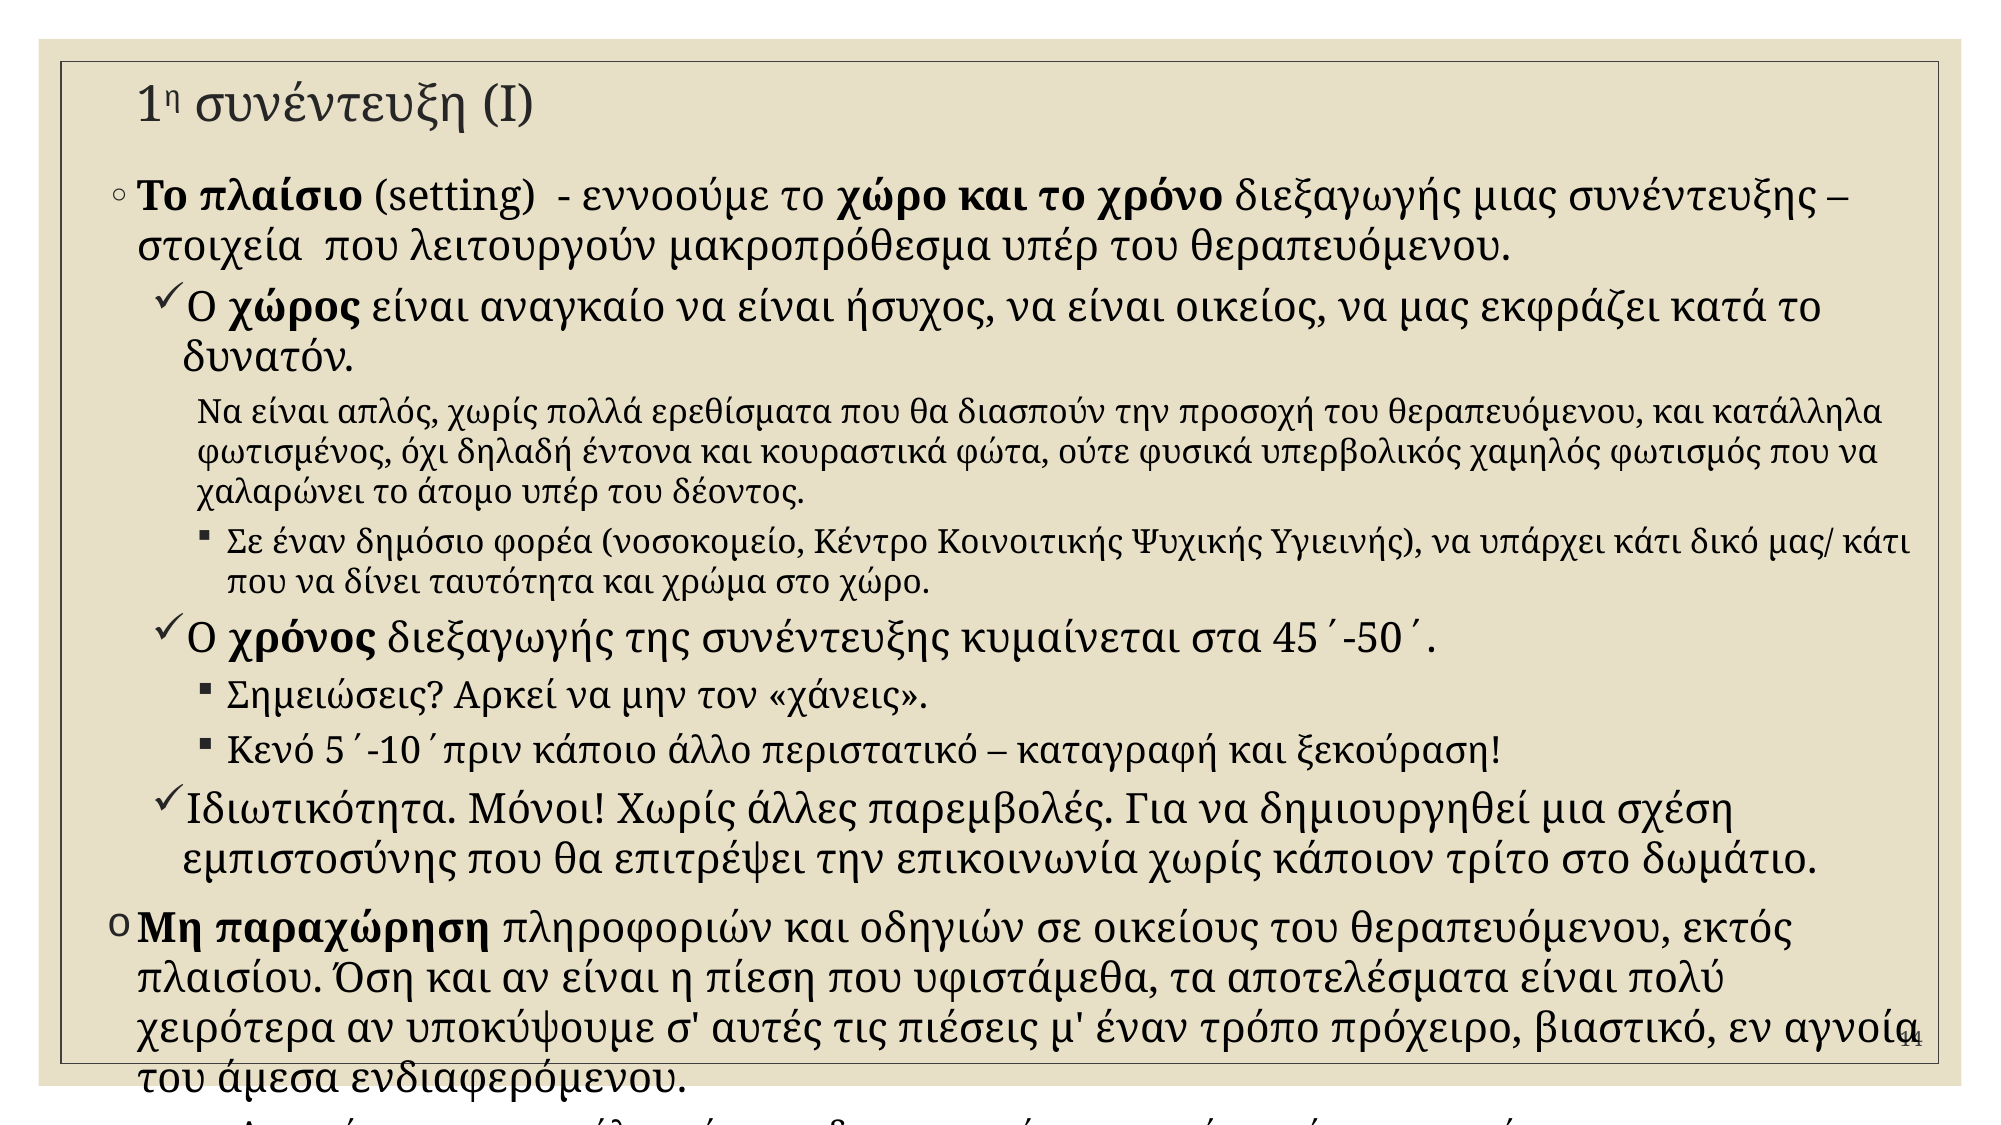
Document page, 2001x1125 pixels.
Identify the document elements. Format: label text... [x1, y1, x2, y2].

slide_number 14 [1697, 1019, 1938, 1062]
list Το πλαίσιο (setting) - εννοούμε το χώρο και το χρόνο διεξαγωγής μιας συνέντευξης – στοιχεία που λειτουργούν μακροπρόθεσμα υπέρ του θεραπευόμενου. Ο χώρος είναι αναγκαίο να είναι ήσυχος, να είναι οικείος, να μας εκφράζει κατά το δυνατόν. Να είναι απλός, χωρίς πολλά ερεθίσματα που θα διασπούν την προσοχή του θεραπευόμενου, και κατάλληλα φωτισμένος, όχι δηλαδή έντονα και κουραστικά φώτα, ούτε φυσικά υπερβολικός χαμηλός φωτισμός που να χαλαρώνει το άτομο υπέρ του δέοντος. Σε έναν δημόσιο φορέα (νοσοκομείο, Κέντρο Κοινοιτικής Ψυχικής Υγιεινής), να υπάρχει κάτι δικό μας/ κάτι που να δίνει ταυτότητα και χρώμα στο χώρο. Ο χρόνος διεξαγωγής της συνέντευξης κυμαίνεται στα 45΄-50΄. Σημειώσεις? Αρκεί να μην τον «χάνεις». Κενό 5΄-10΄πριν κάποιο άλλο περιστατικό – καταγραφή και ξεκούραση! Ιδιωτικότητα. Μόνοι! Χωρίς άλλες παρεμβολές. Για να δημιουργηθεί μια σχέση εμπιστοσύνης που θα επιτρέψει την επικοινωνία χωρίς κάποιον τρίτο στο δωμάτιο. Μη παραχώρηση πληροφοριών και οδηγιών σε οικείους του θεραπευόμενου, εκτός πλαισίου. Όση και αν είναι η πίεση που υφιστάμεθα, τα αποτελέσματα είναι πολύ χειρότερα αν υποκύψουμε σ' αυτές τις πιέσεις μ' έναν τρόπο πρόχειρο, βιαστικό, εν αγνοία του άμεσα ενδιαφερόμενου. Αν πρόκειται για ανήλικα άτομα, διαφοροποίηση αυτού σε κάποια σημεία Αυξάνει δραματικά η πιθανότητα σε αυτή την περίπτωση να «χάσουμε» το περιστατικό. [91, 161, 1938, 1084]
title 1η συνέντευξη (Ι) [121, 70, 1771, 140]
